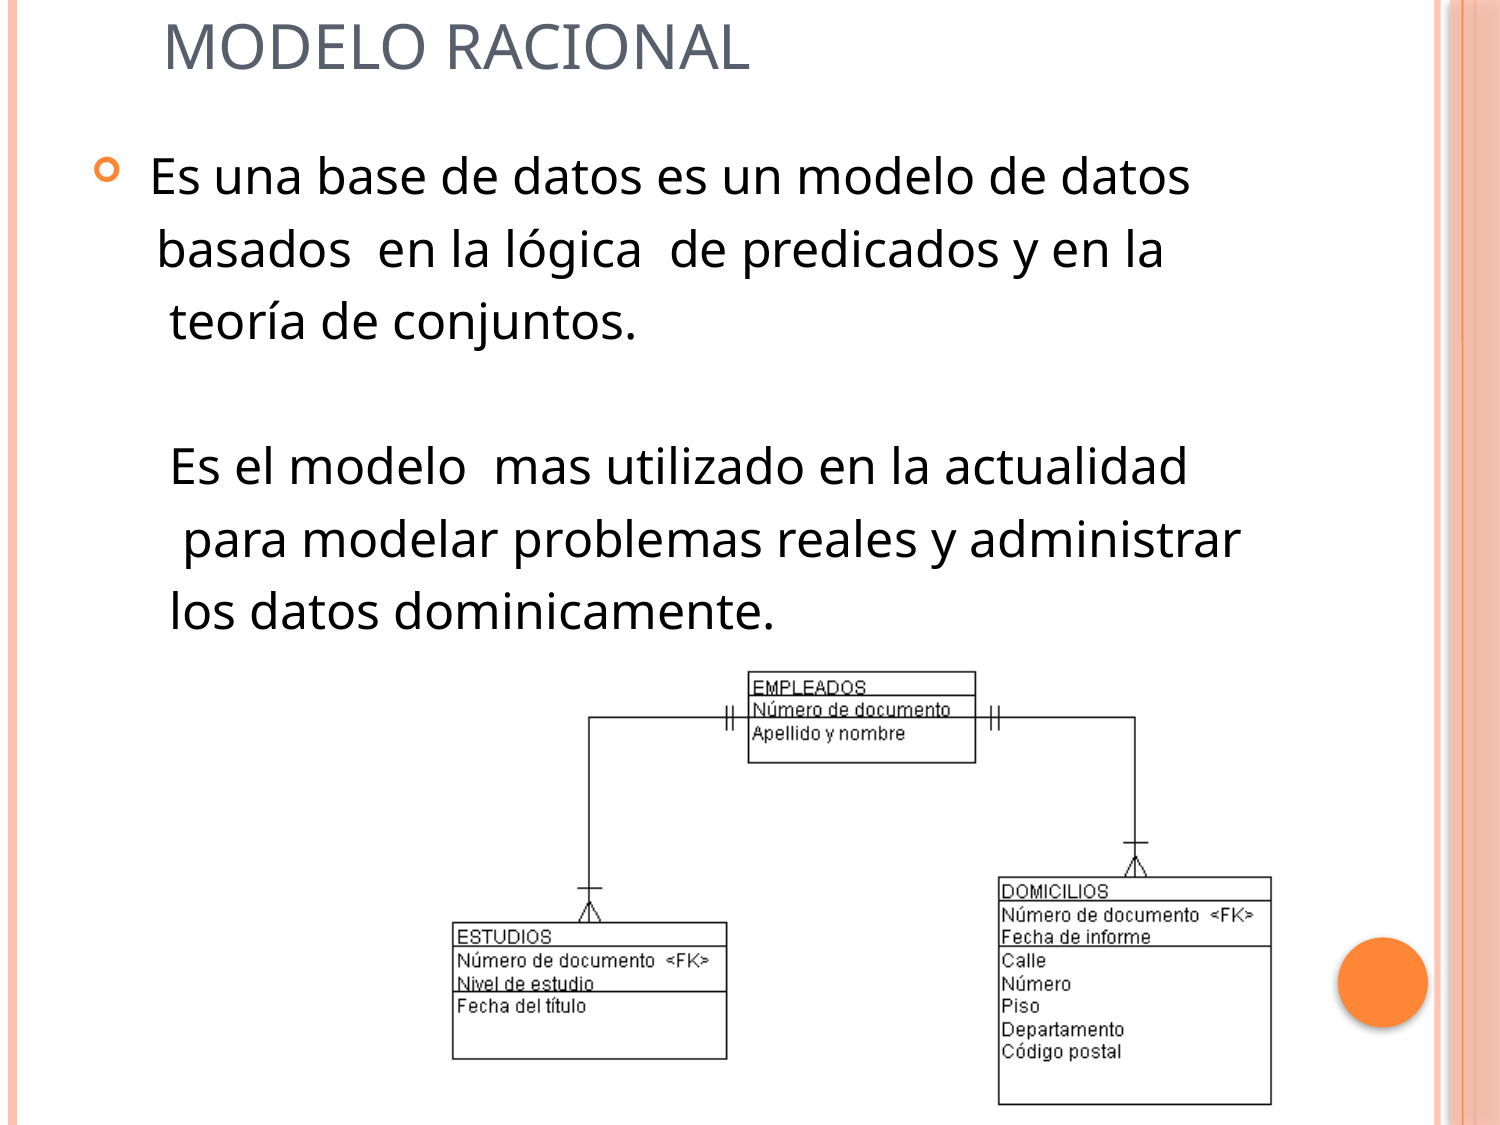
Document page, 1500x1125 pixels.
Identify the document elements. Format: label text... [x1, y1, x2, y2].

list Es una base de datos es un modelo de datos basados en la lógica de predicados y en la teoría de conjuntos. Es el modelo mas utilizado en la actualidad para modelar problemas reales y administrar los datos dominicamente. [76, 137, 1302, 937]
picture [406, 651, 1294, 1125]
title Modelo racional [147, 0, 1211, 90]
